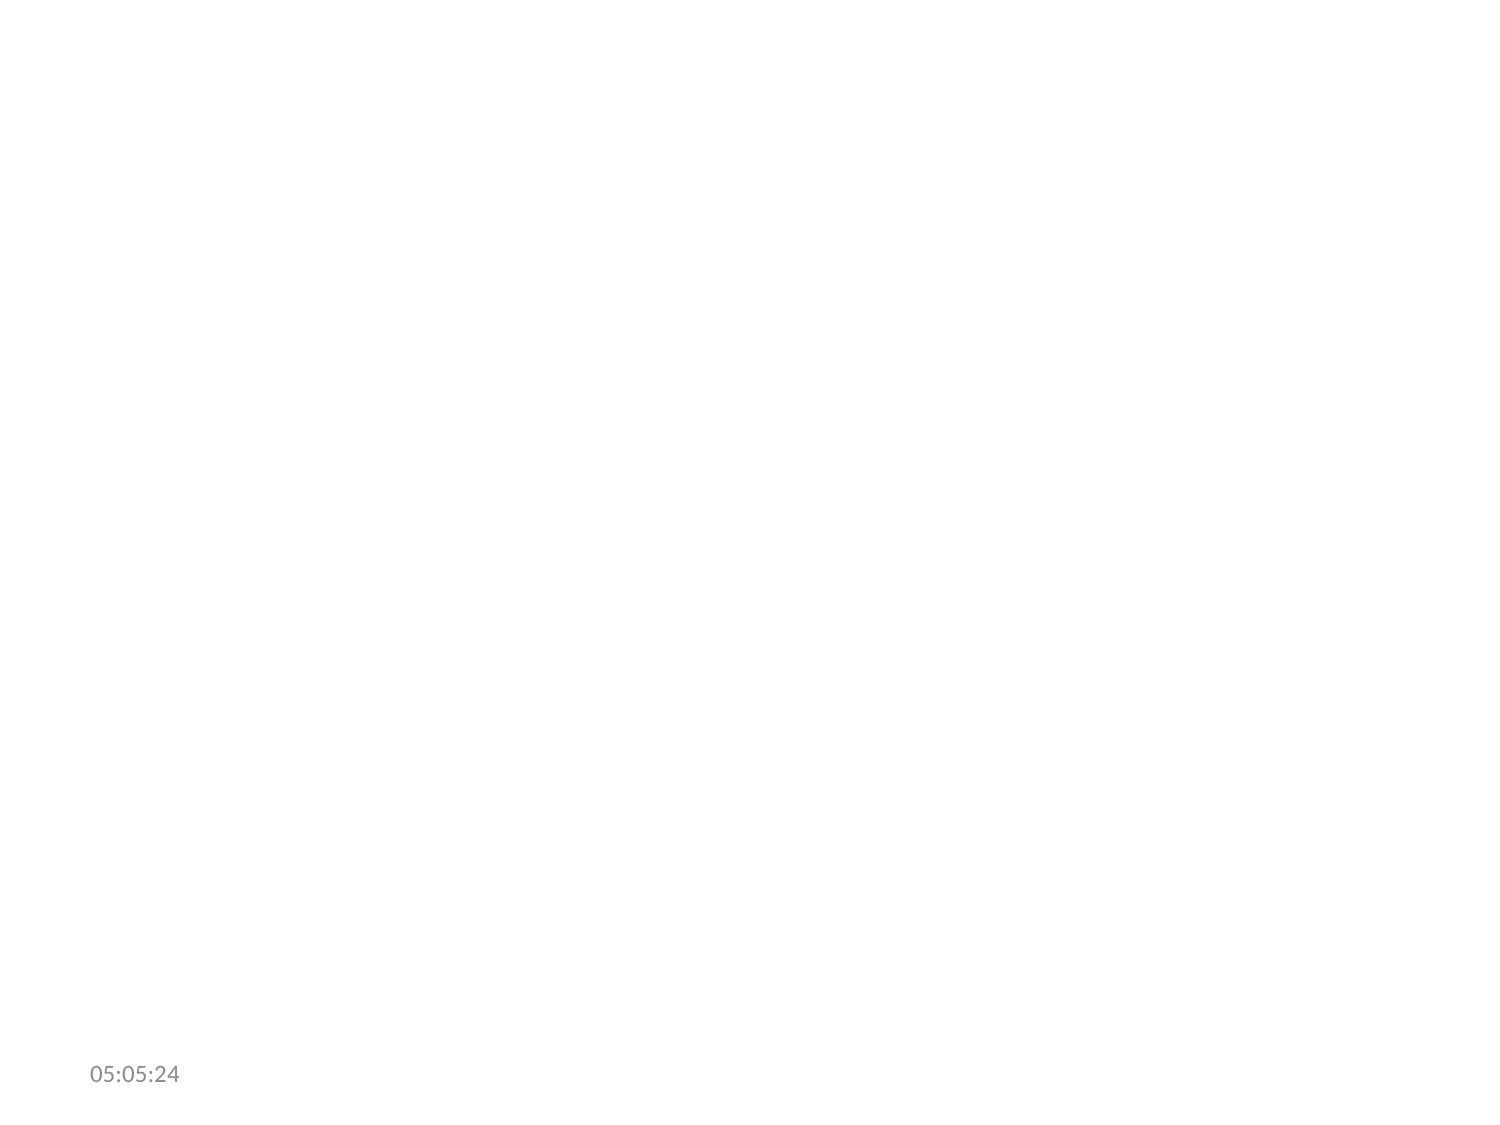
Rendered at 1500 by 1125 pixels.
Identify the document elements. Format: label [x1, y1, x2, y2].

slide_number [75, 1042, 425, 1103]
